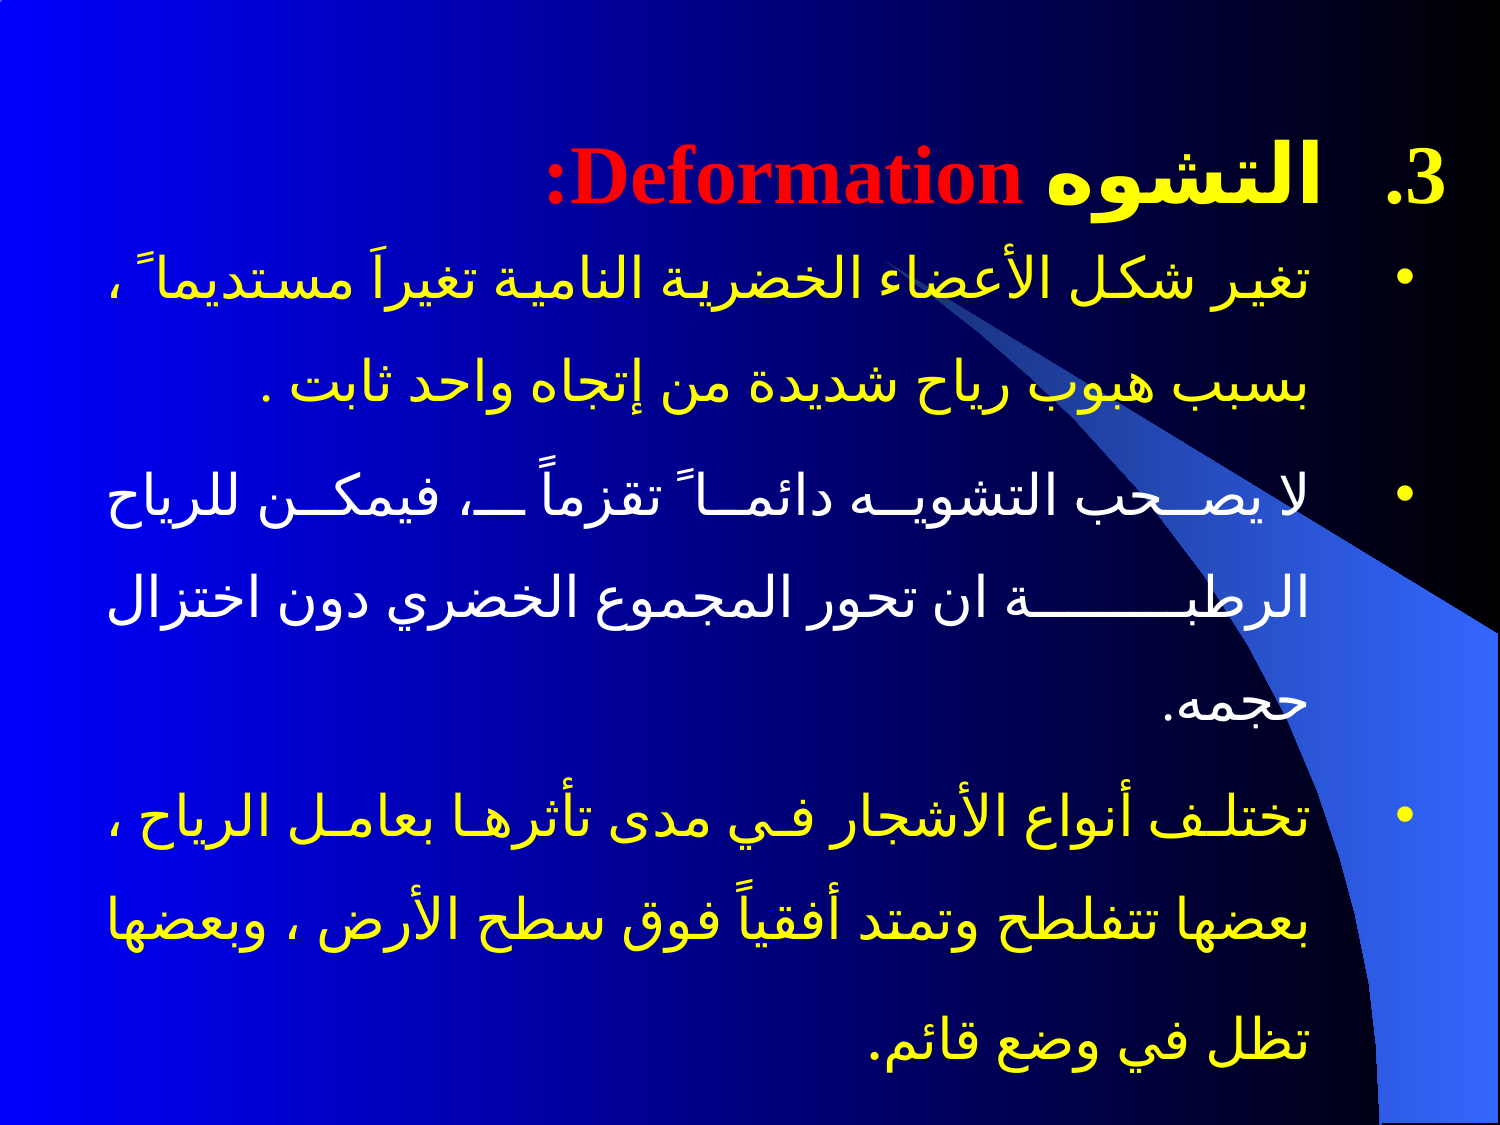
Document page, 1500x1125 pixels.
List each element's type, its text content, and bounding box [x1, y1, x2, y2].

text_box تغير شكل الأعضاء الخضرية النامية تغيراَ مستديما ً ، بسبب هبوب رياح شديدة من إتجاه واحد ثابت . لا يصحب التشويه دائما ً تقزماً ـ، فيمكن للرياح الرطبة ان تحور المجموع الخضري دون اختزال حجمه. تختلف أنواع الأشجار في مدى تأثرها بعامل الرياح ، بعضها تتفلطح وتمتد أفقياً فوق سطح الأرض ، وبعضها تظل في وضع قائم. [75, 199, 1442, 1088]
text_box التشوه Deformation: [528, 62, 1462, 228]
